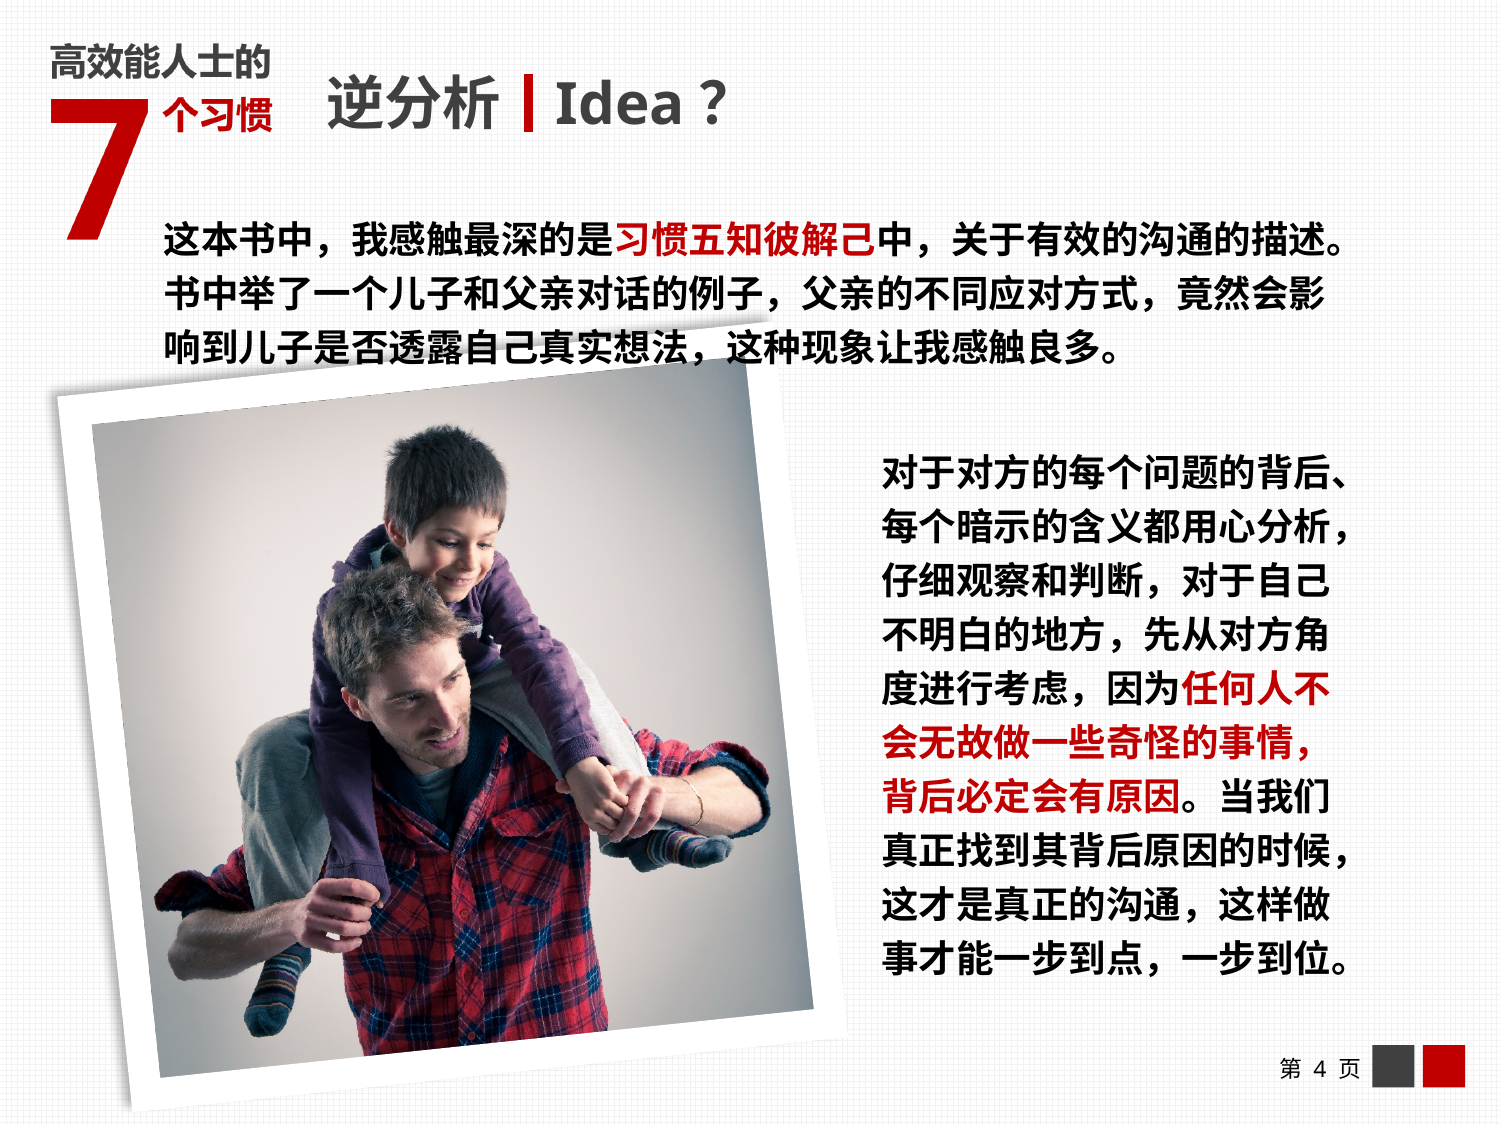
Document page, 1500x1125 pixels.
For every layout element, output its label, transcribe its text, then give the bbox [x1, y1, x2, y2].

text_box 第 4 页 [1264, 1047, 1376, 1090]
text_box 对于对方的每个问题的背后、每个暗示的含义都用心分析，仔细观察和判断，对于自己不明白的地方，先从对方角度进行考虑，因为任何人不会无故做一些奇怪的事情，背后必定会有原因。当我们真正找到其背后原因的时候，这才是真正的沟通，这样做事才能一步到点，一步到位。 [866, 432, 1372, 988]
text_box [1371, 1044, 1415, 1088]
text_box [1422, 1044, 1466, 1088]
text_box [311, 58, 964, 145]
picture [0, 5, 813, 1077]
text_box 这本书中，我感触最深的是习惯五知彼解己中，关于有效的沟通的描述。书中举了一个儿子和父亲对话的例子，父亲的不同应对方式，竟然会影响到儿子是否透露自己真实想法，这种现象让我感触良多。 [295, 200, 1372, 377]
